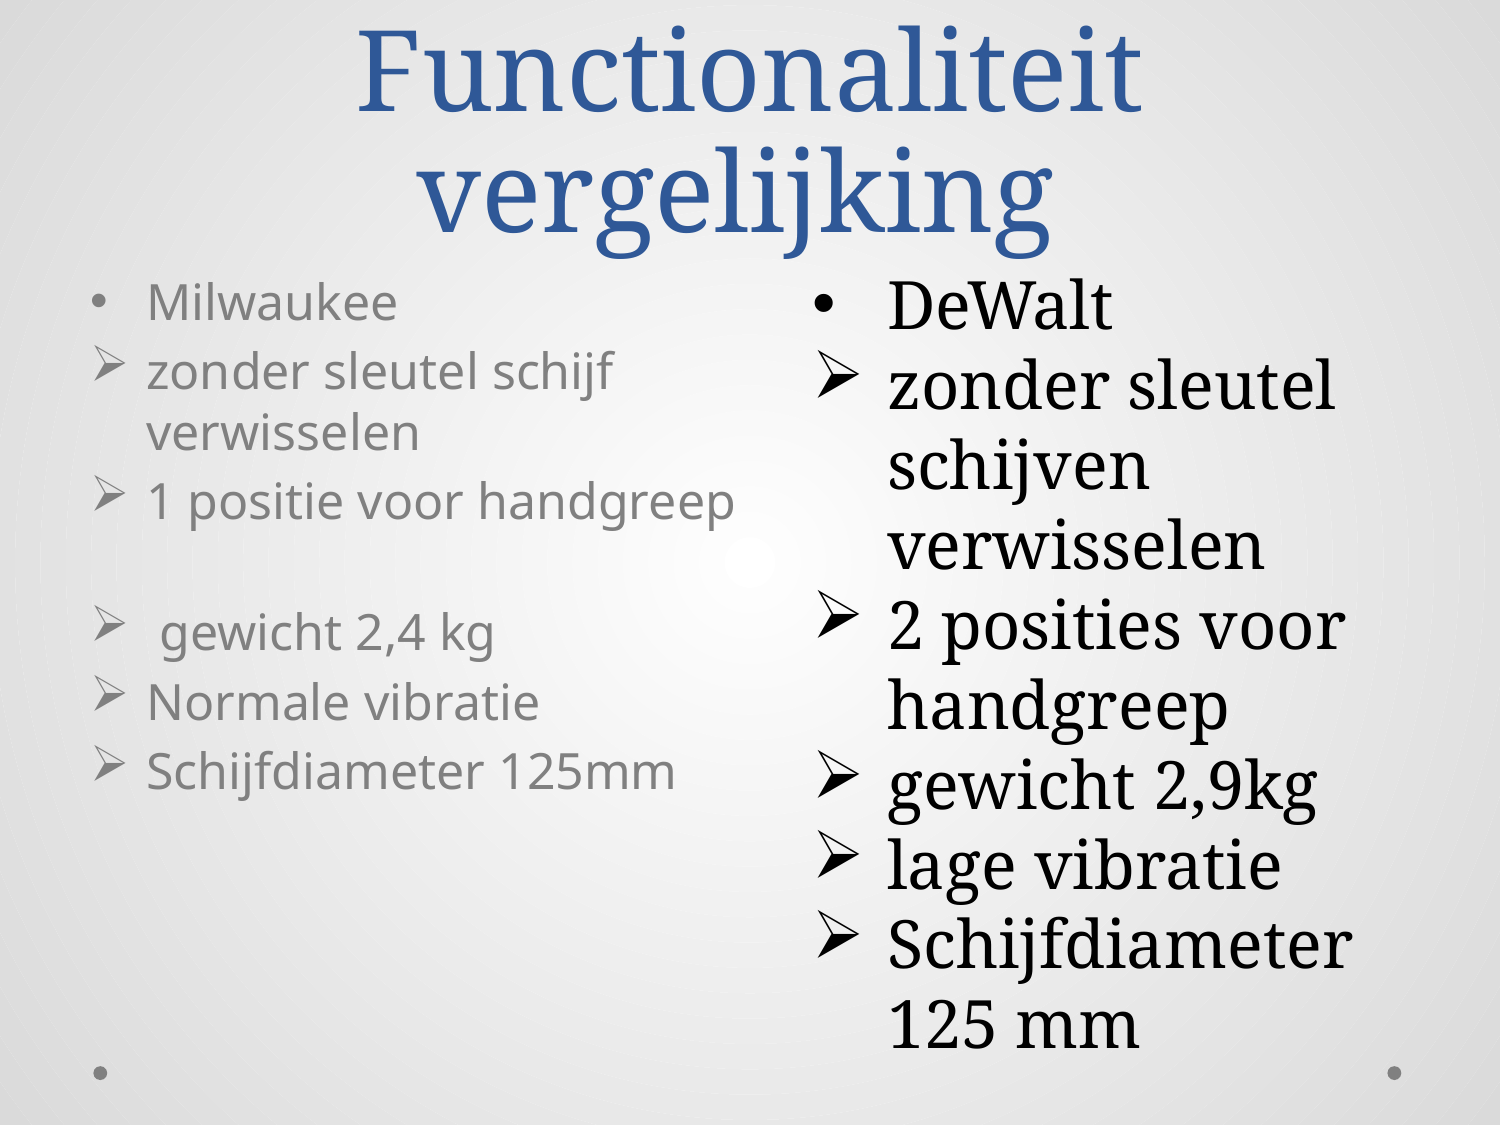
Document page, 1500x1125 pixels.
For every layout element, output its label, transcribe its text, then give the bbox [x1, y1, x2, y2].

title Functionaliteit vergelijking [75, 0, 1425, 263]
text_box DeWalt zonder sleutel schijven verwisselen 2 posities voor handgreep gewicht 2,9kg lage vibratie Schijfdiameter 125 mm [797, 255, 1436, 1115]
list Milwaukee zonder sleutel schijf verwisselen 1 positie voor handgreep gewicht 2,4 kg Normale vibratie Schijfdiameter 125mm [75, 262, 762, 1005]
